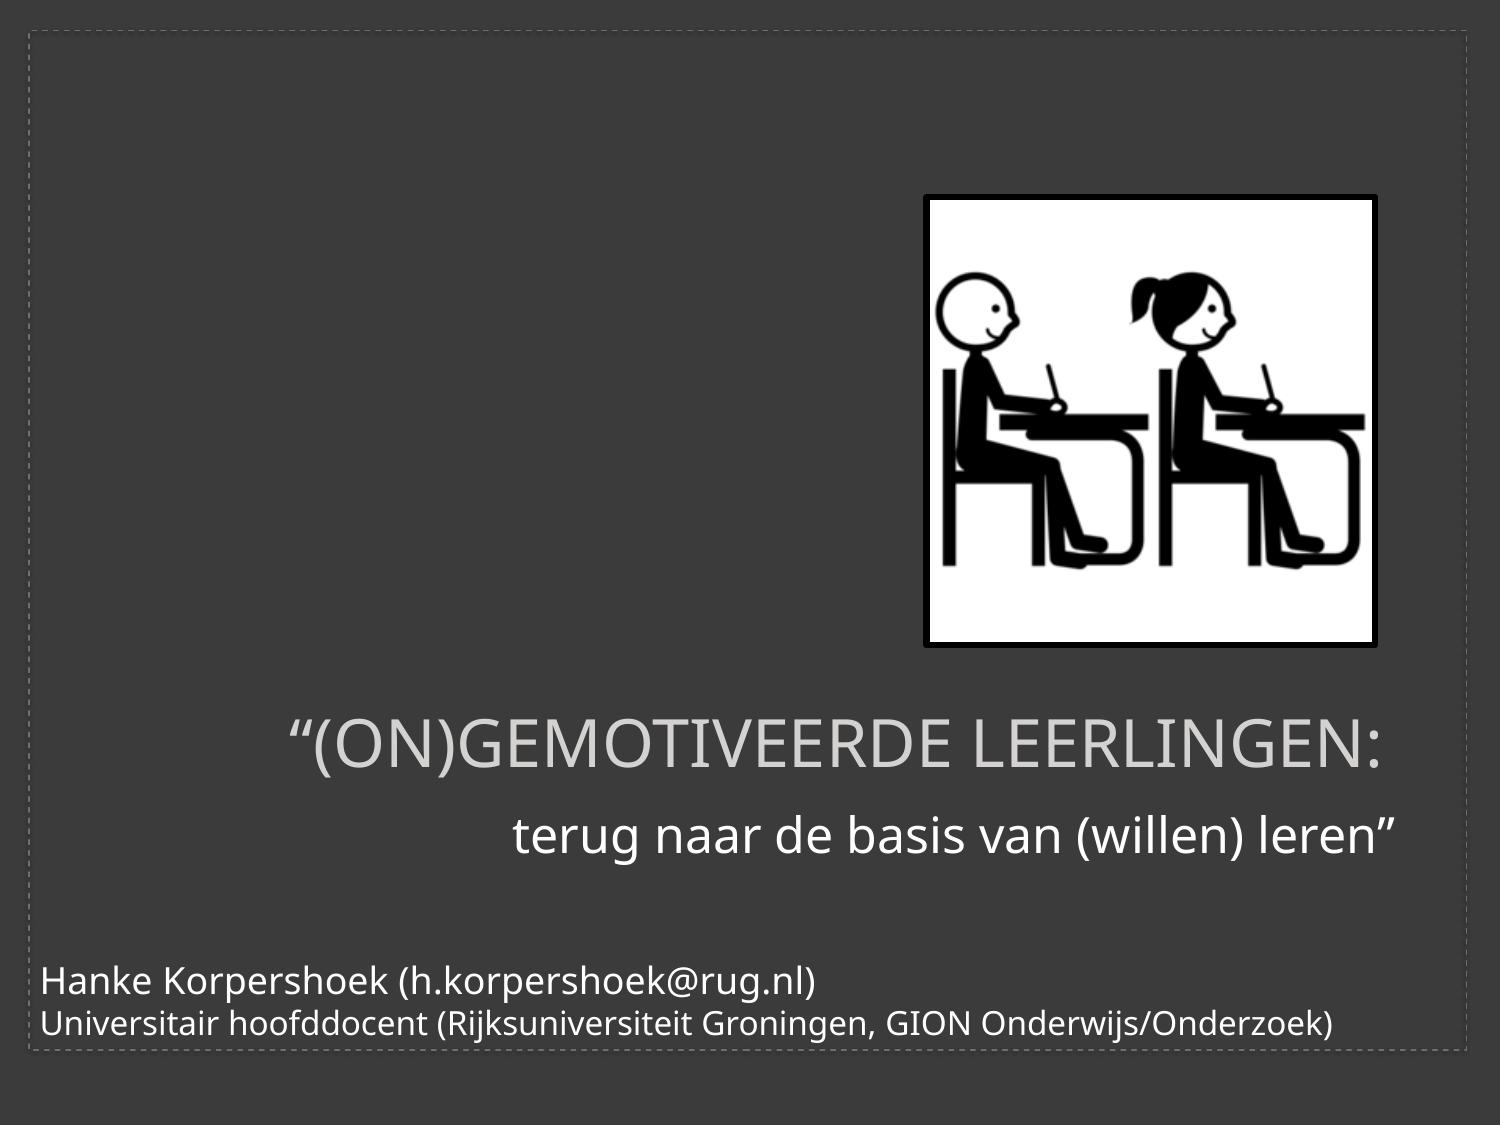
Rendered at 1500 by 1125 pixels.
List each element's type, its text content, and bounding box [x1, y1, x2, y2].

picture [929, 199, 1373, 643]
list terug naar de basis van (willen) leren” [362, 803, 1411, 949]
text_box Hanke Korpershoek (h.korpershoek@rug.nl) Universitair hoofddocent (Rijksuniversiteit Groningen, GION Onderwijs/Onderzoek) [24, 949, 1438, 1050]
title “(On)gemotiveerde leerlingen: [37, 650, 1399, 825]
